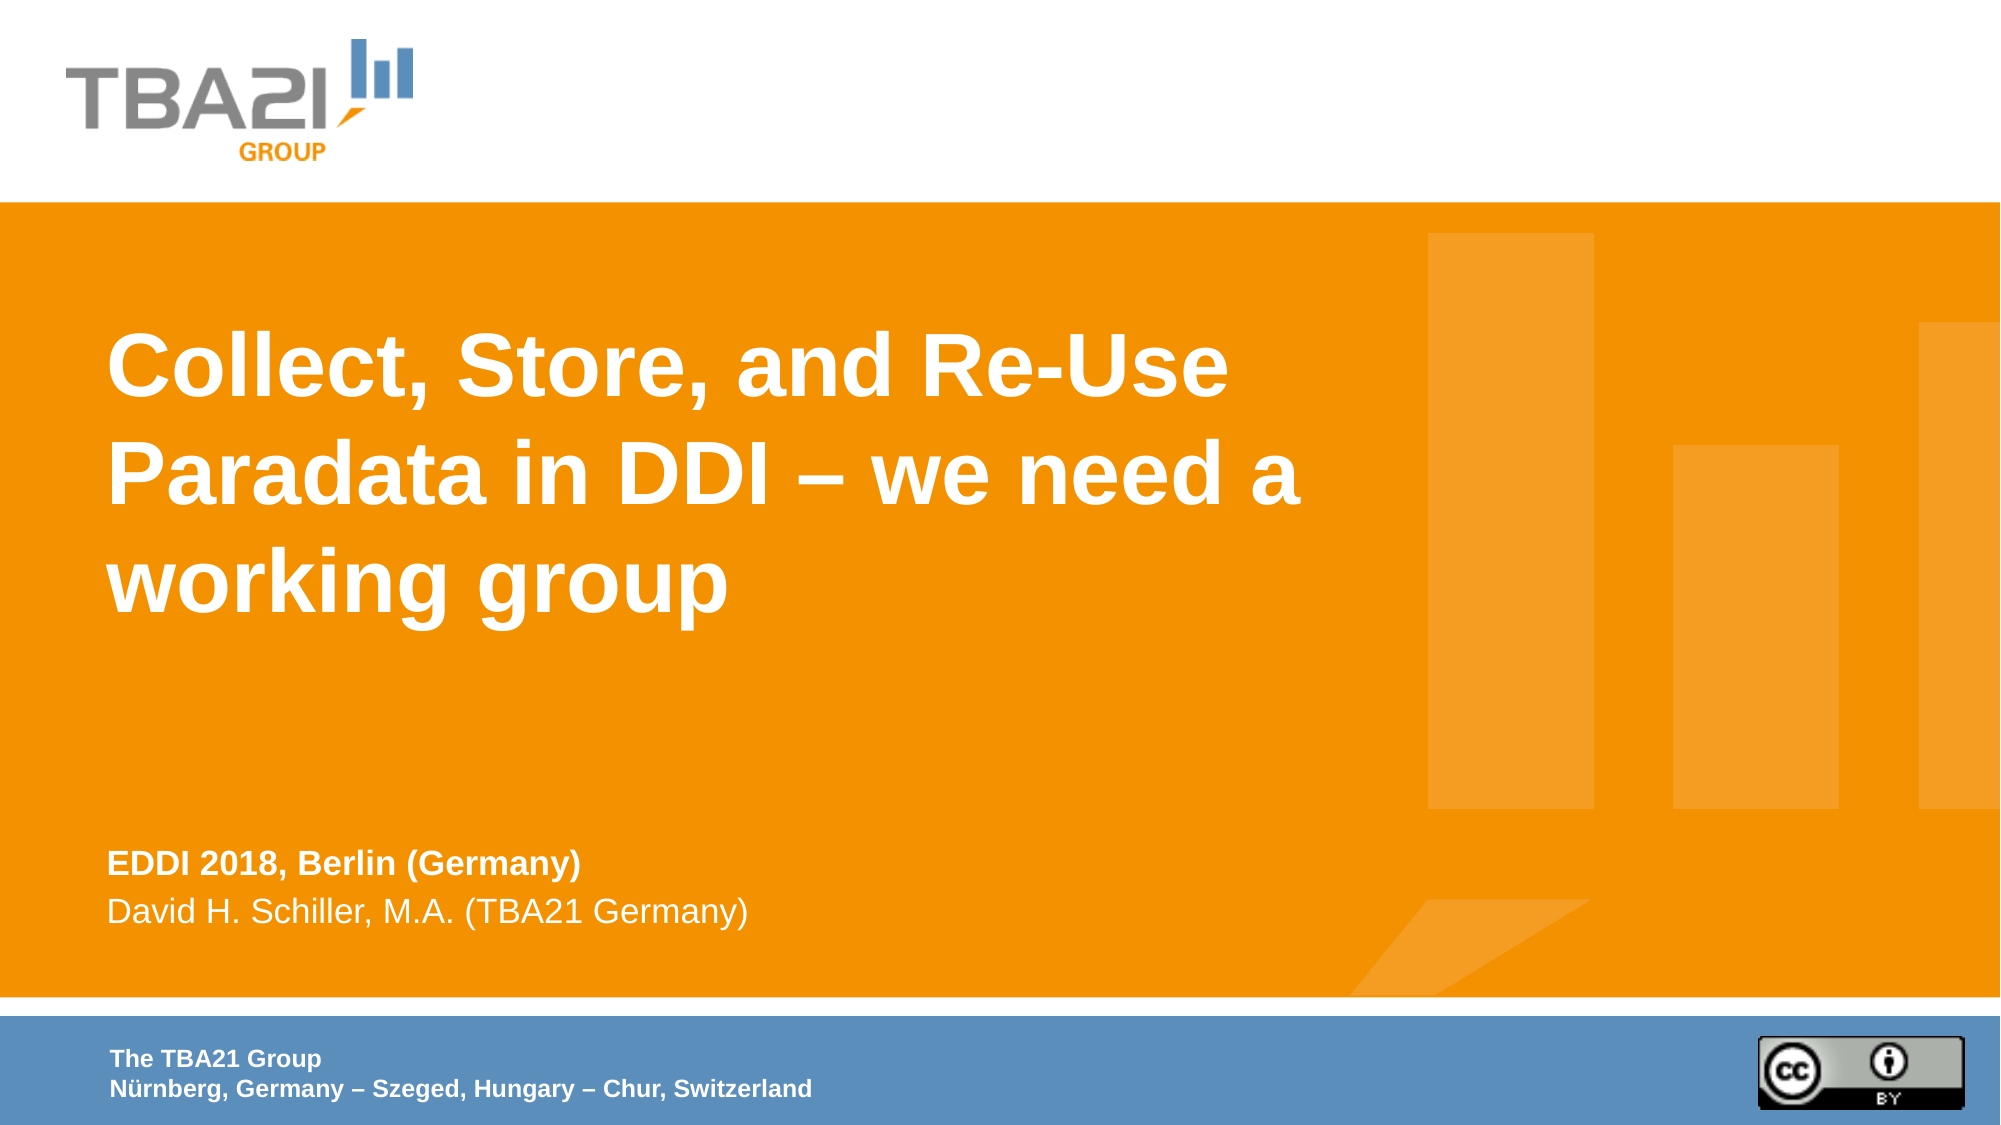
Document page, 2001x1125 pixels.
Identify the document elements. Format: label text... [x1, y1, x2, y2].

subtitle EDDI 2018, Berlin (Germany) David H. Schiller, M.A. (TBA21 Germany) [91, 832, 1492, 953]
picture [66, 39, 413, 161]
picture [1758, 1036, 1966, 1110]
title Collect, Store, and Re-Use Paradata in DDI – we need a working group [91, 299, 1521, 752]
